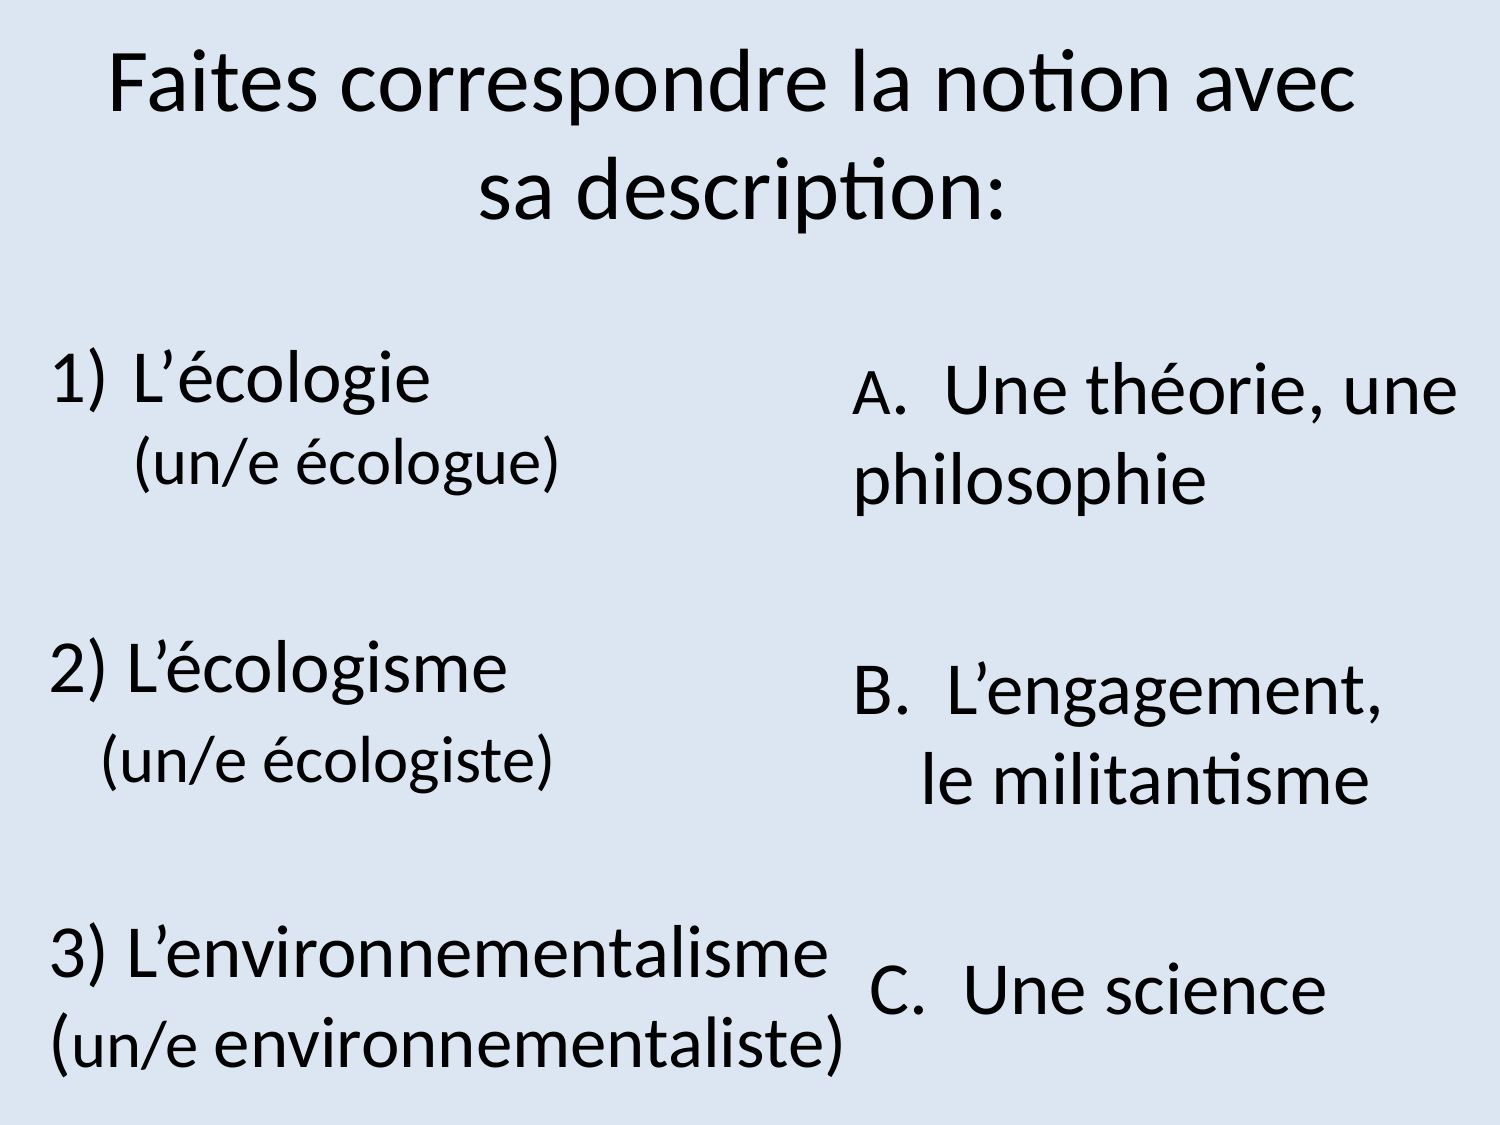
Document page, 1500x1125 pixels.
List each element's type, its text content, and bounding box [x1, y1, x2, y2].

list A. Une théorie, une philosophie B. L’engagement, le militantisme C. Une science [837, 332, 1488, 1113]
title Faites correspondre la notion avec sa description: [0, 13, 1488, 246]
list L’écologie (un/e écologue) 2) L’écologisme (un/e écologiste) 3) L’environnementalisme (un/e environnementaliste) [33, 320, 863, 1063]
